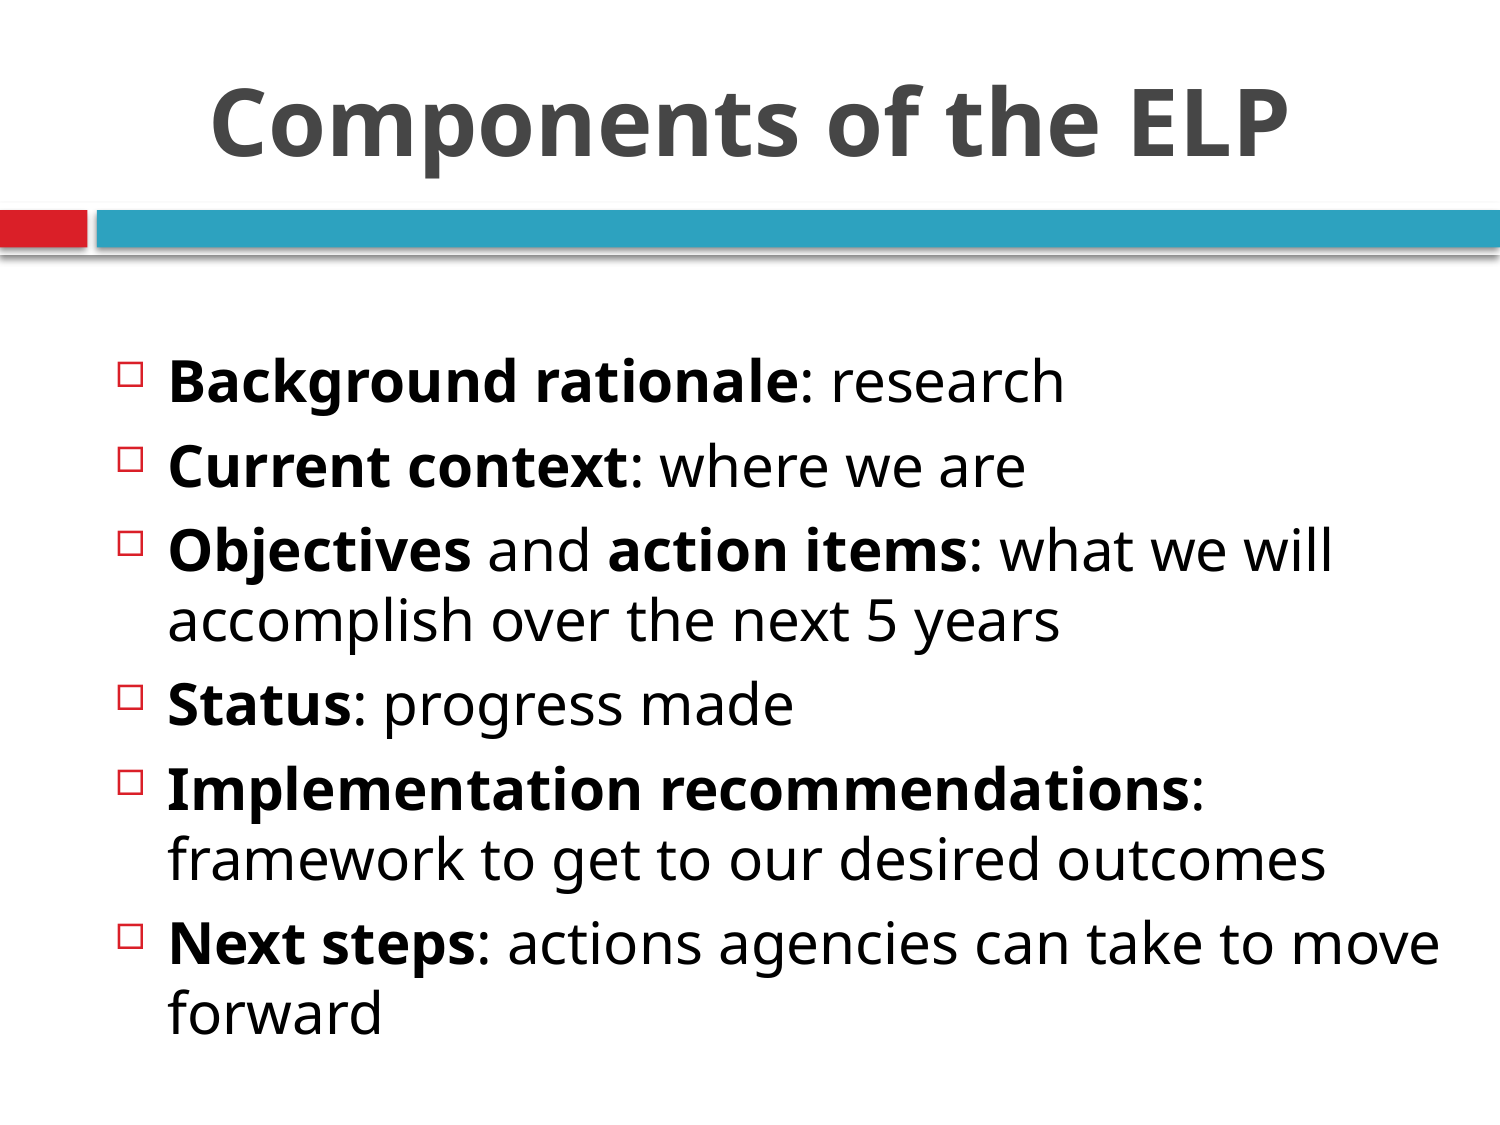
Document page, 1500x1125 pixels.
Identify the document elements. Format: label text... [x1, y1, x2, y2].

list Background rationale: research Current context: where we are Objectives and action items: what we will accomplish over the next 5 years Status: progress made Implementation recommendations: framework to get to our desired outcomes Next steps: actions agencies can take to move forward [99, 249, 1475, 1125]
title Components of the ELP [0, 24, 1500, 213]
